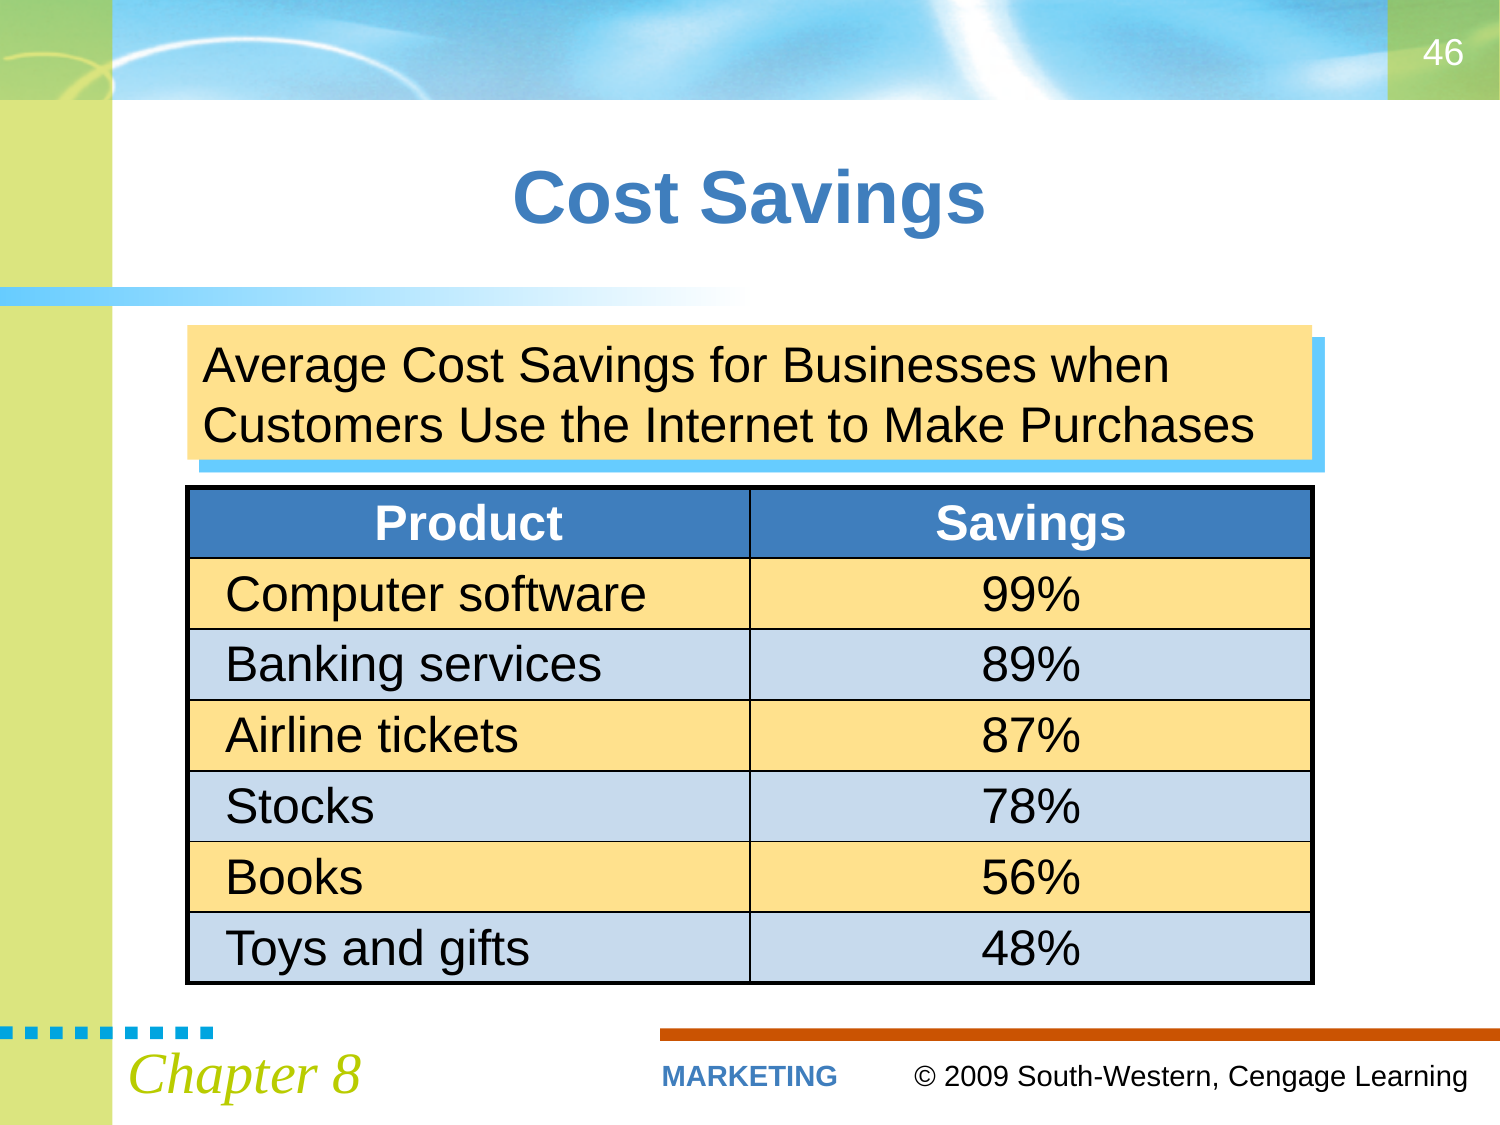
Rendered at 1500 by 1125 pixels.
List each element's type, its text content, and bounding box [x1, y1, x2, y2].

table_cell Computer software [190, 559, 749, 628]
title Cost Savings [112, 99, 1388, 288]
table_cell Toys and gifts [190, 913, 749, 981]
footer Chapter 8 [112, 1012, 638, 1113]
table_cell 89% [751, 630, 1310, 699]
table_header Product [190, 490, 749, 557]
table_cell 78% [751, 772, 1310, 841]
table_header Savings [751, 490, 1310, 557]
text_box Average Cost Savings for Businesses when Customers Use the Internet to Make Purchases [187, 325, 1313, 460]
table_cell Stocks [190, 772, 749, 841]
slide_number 46 [1387, 0, 1500, 101]
table_cell 87% [751, 701, 1310, 770]
table_cell 99% [751, 559, 1310, 628]
table_cell Banking services [190, 630, 749, 699]
table_cell 56% [751, 842, 1310, 911]
table_cell Airline tickets [190, 701, 749, 770]
table_cell 48% [751, 913, 1310, 981]
table_cell Books [190, 842, 749, 911]
